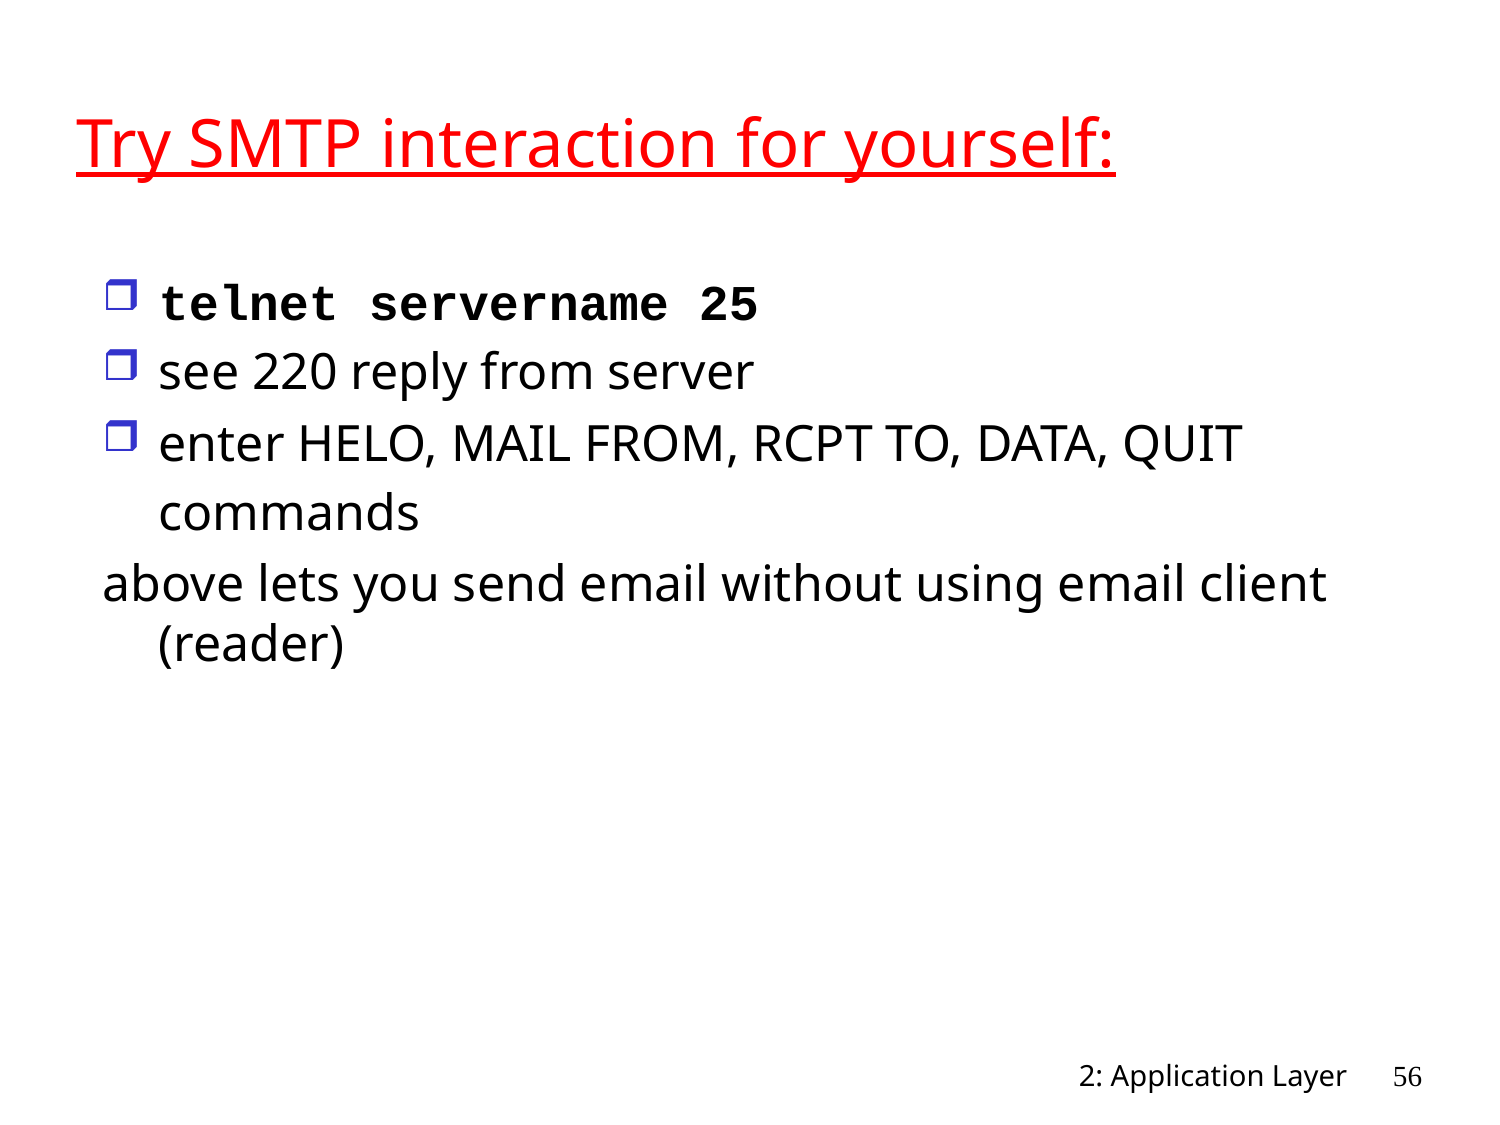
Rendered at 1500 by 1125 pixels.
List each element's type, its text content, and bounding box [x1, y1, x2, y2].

title Try SMTP interaction for yourself: [60, 67, 1337, 214]
list telnet servername 25 see 220 reply from server enter HELO, MAIL FROM, RCPT TO, DATA, QUIT commands above lets you send email without using email client (reader) [87, 262, 1363, 1026]
slide_number 56 [1362, 1049, 1438, 1125]
footer 2: Application Layer [887, 1049, 1362, 1125]
